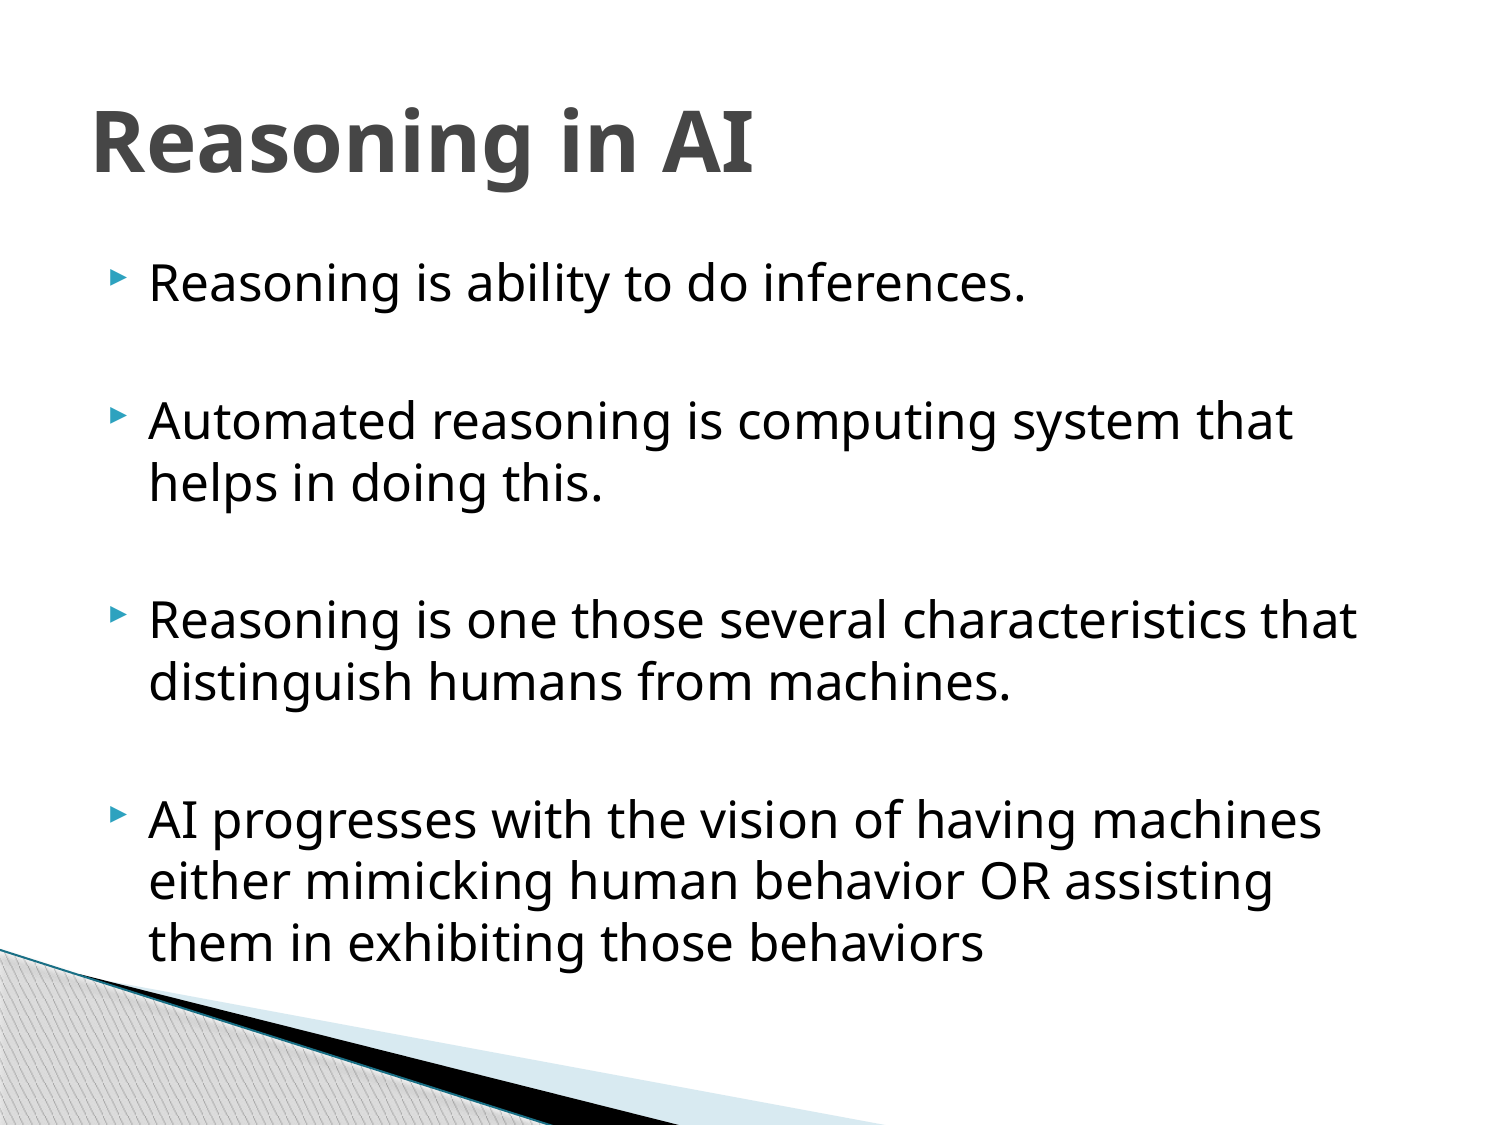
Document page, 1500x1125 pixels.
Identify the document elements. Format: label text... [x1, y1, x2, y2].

list Reasoning is ability to do inferences. Automated reasoning is computing system that helps in doing this. Reasoning is one those several characteristics that distinguish humans from machines. AI progresses with the vision of having machines either mimicking human behavior OR assisting them in exhibiting those behaviors [75, 243, 1425, 986]
title Reasoning in AI [75, 45, 1425, 233]
